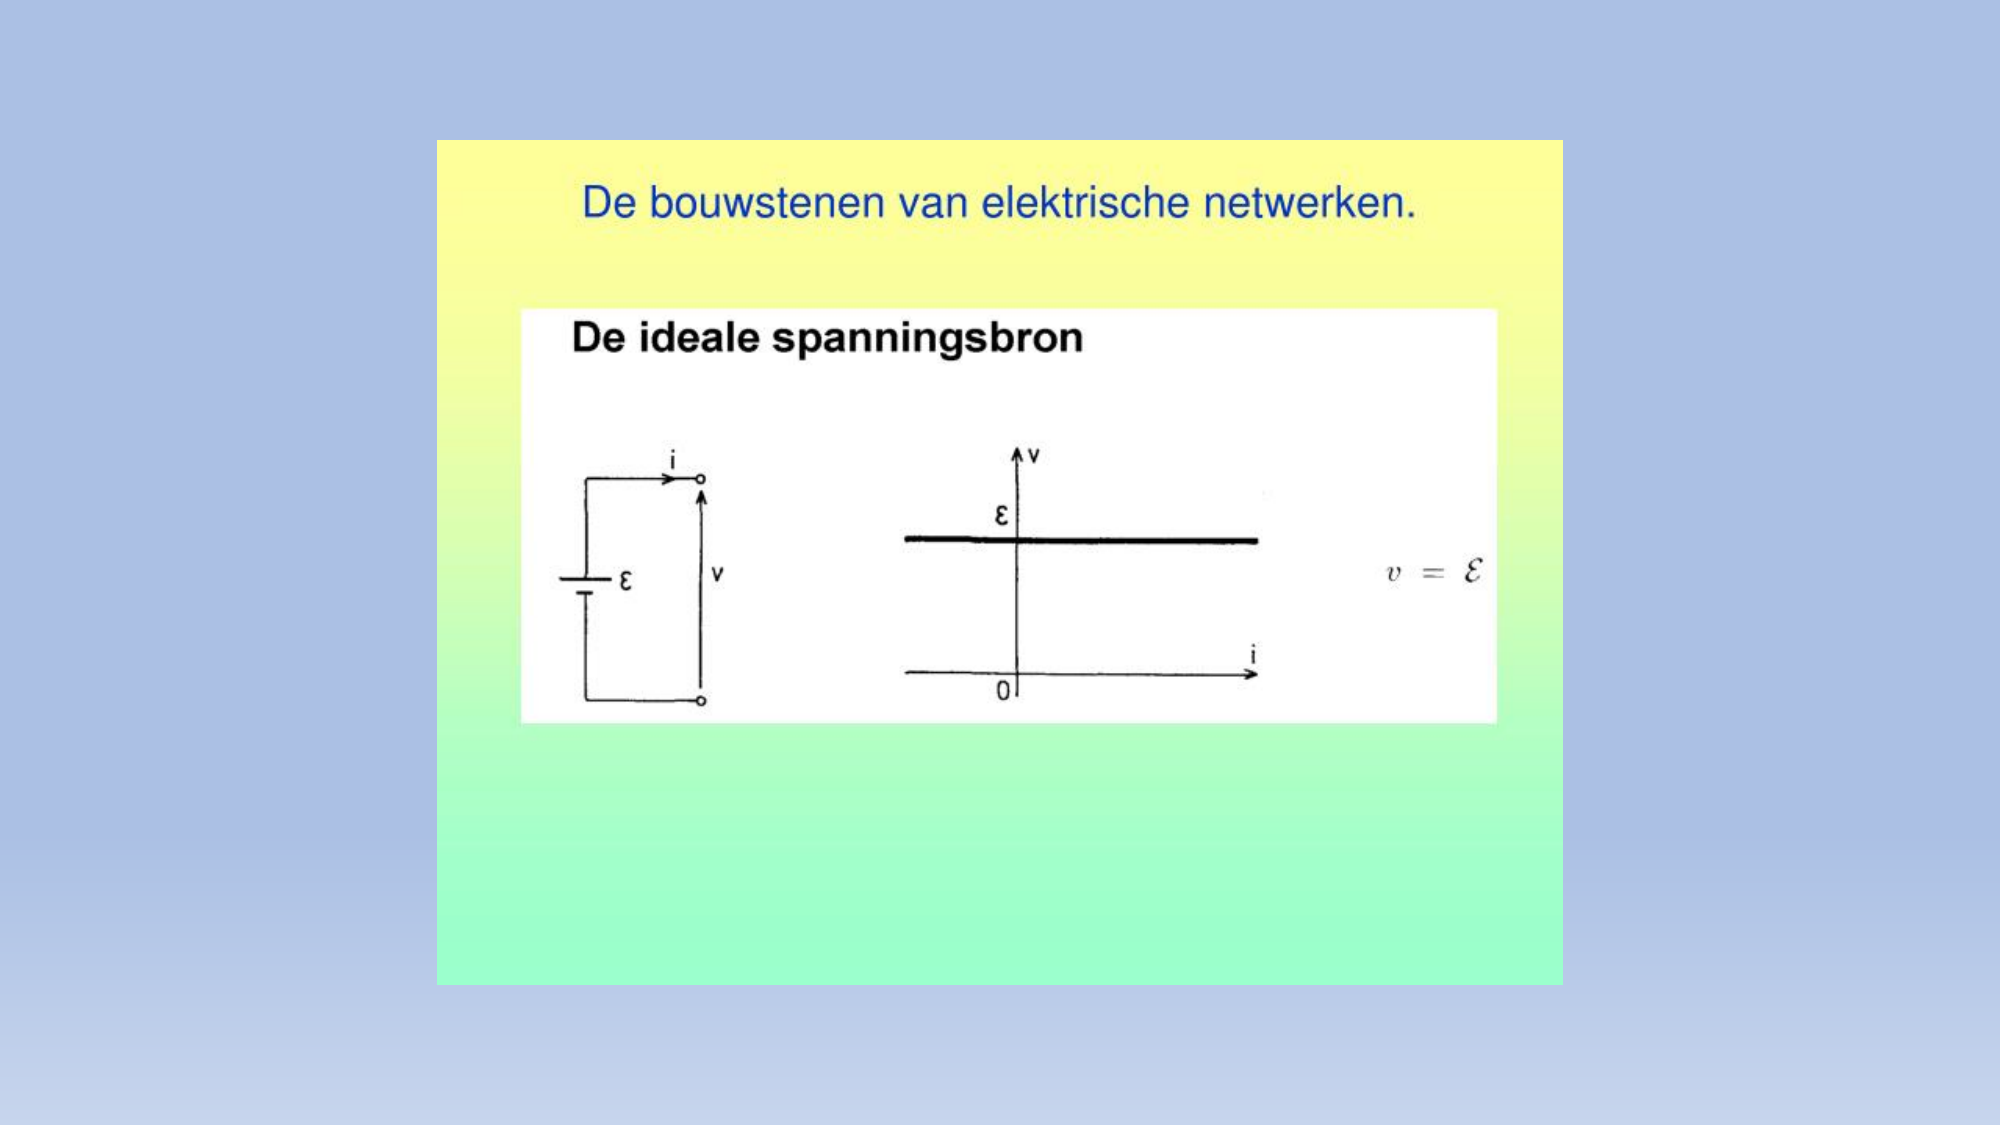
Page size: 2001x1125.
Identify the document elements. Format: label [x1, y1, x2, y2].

picture [437, 140, 1563, 985]
